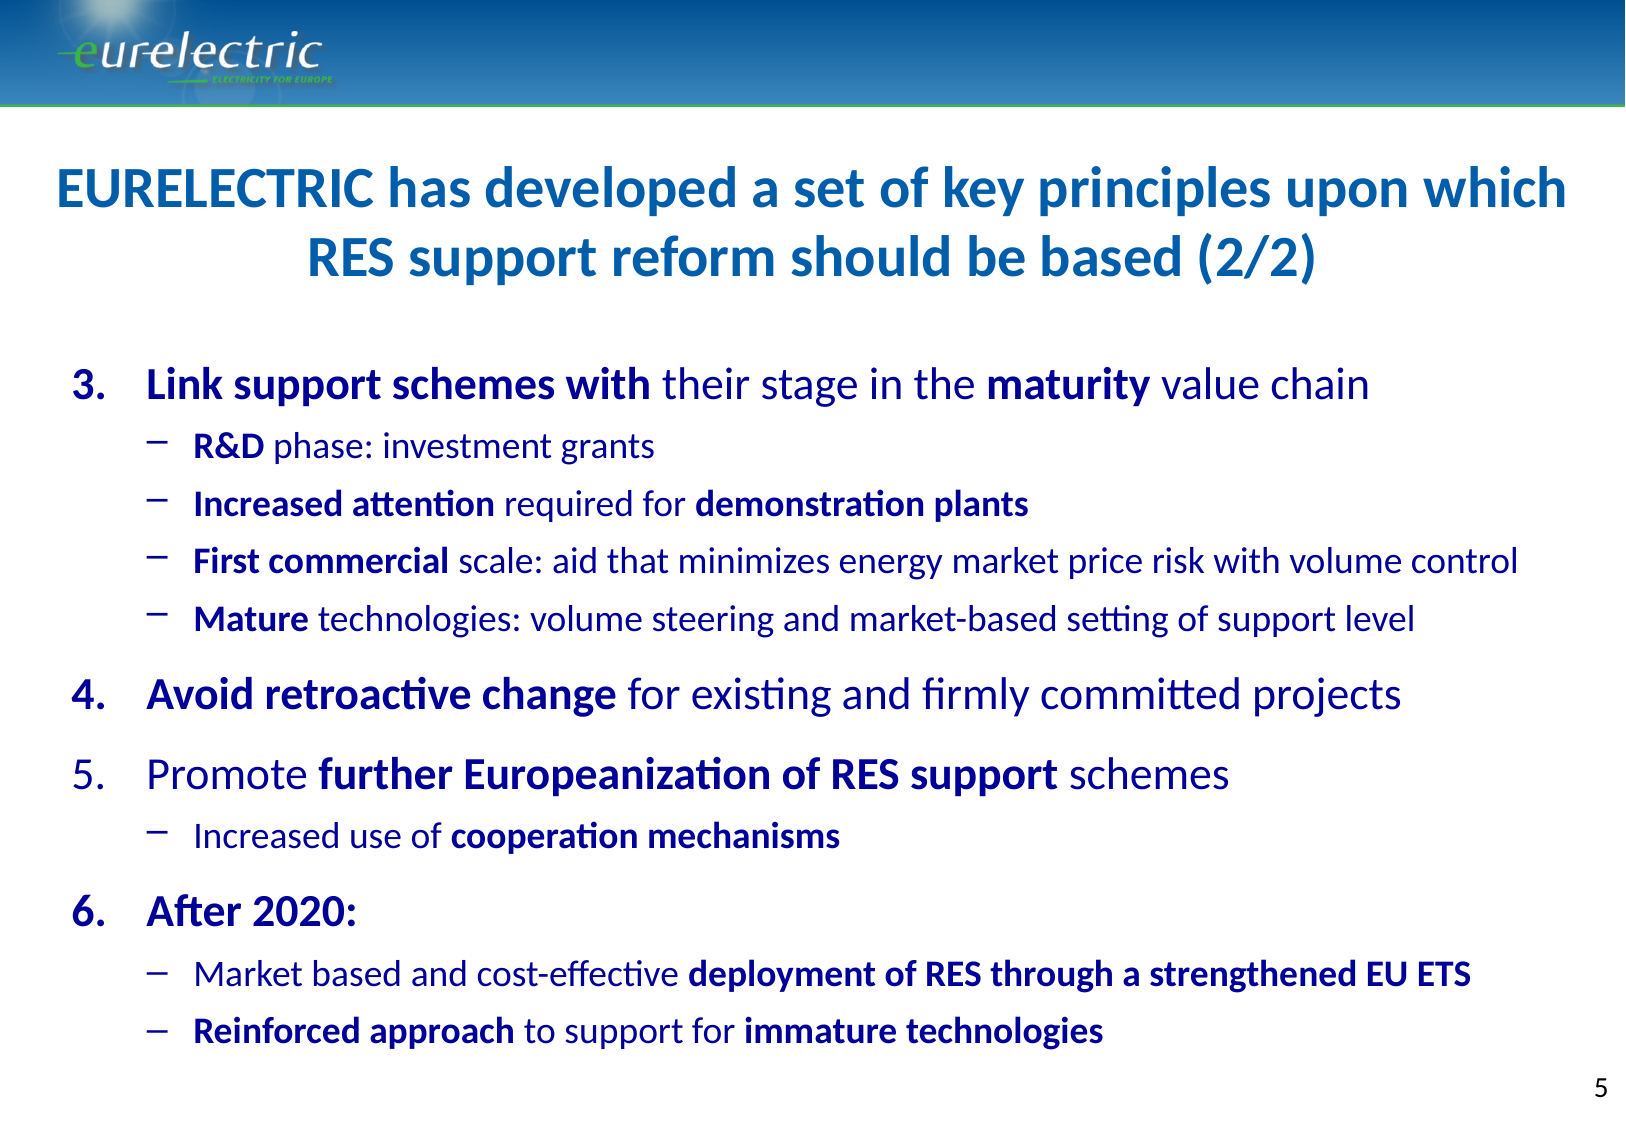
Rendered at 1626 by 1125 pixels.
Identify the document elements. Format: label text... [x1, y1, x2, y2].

picture [0, 0, 1625, 107]
list Link support schemes with their stage in the maturity value chain R&D phase: investment grants Increased attention required for demonstration plants First commercial scale: aid that minimizes energy market price risk with volume control Mature technologies: volume steering and market-based setting of support level Avoid retroactive change for existing and firmly committed projects Promote further Europeanization of RES support schemes Increased use of cooperation mechanisms After 2020: Market based and cost-effective deployment of RES through a strengthened EU ETS Reinforced approach to support for immature technologies [56, 346, 1557, 1106]
title EURELECTRIC has developed a set of key principles upon which RES support reform should be based (2/2) [0, 137, 1625, 300]
text_box 5 [1578, 1048, 1624, 1124]
